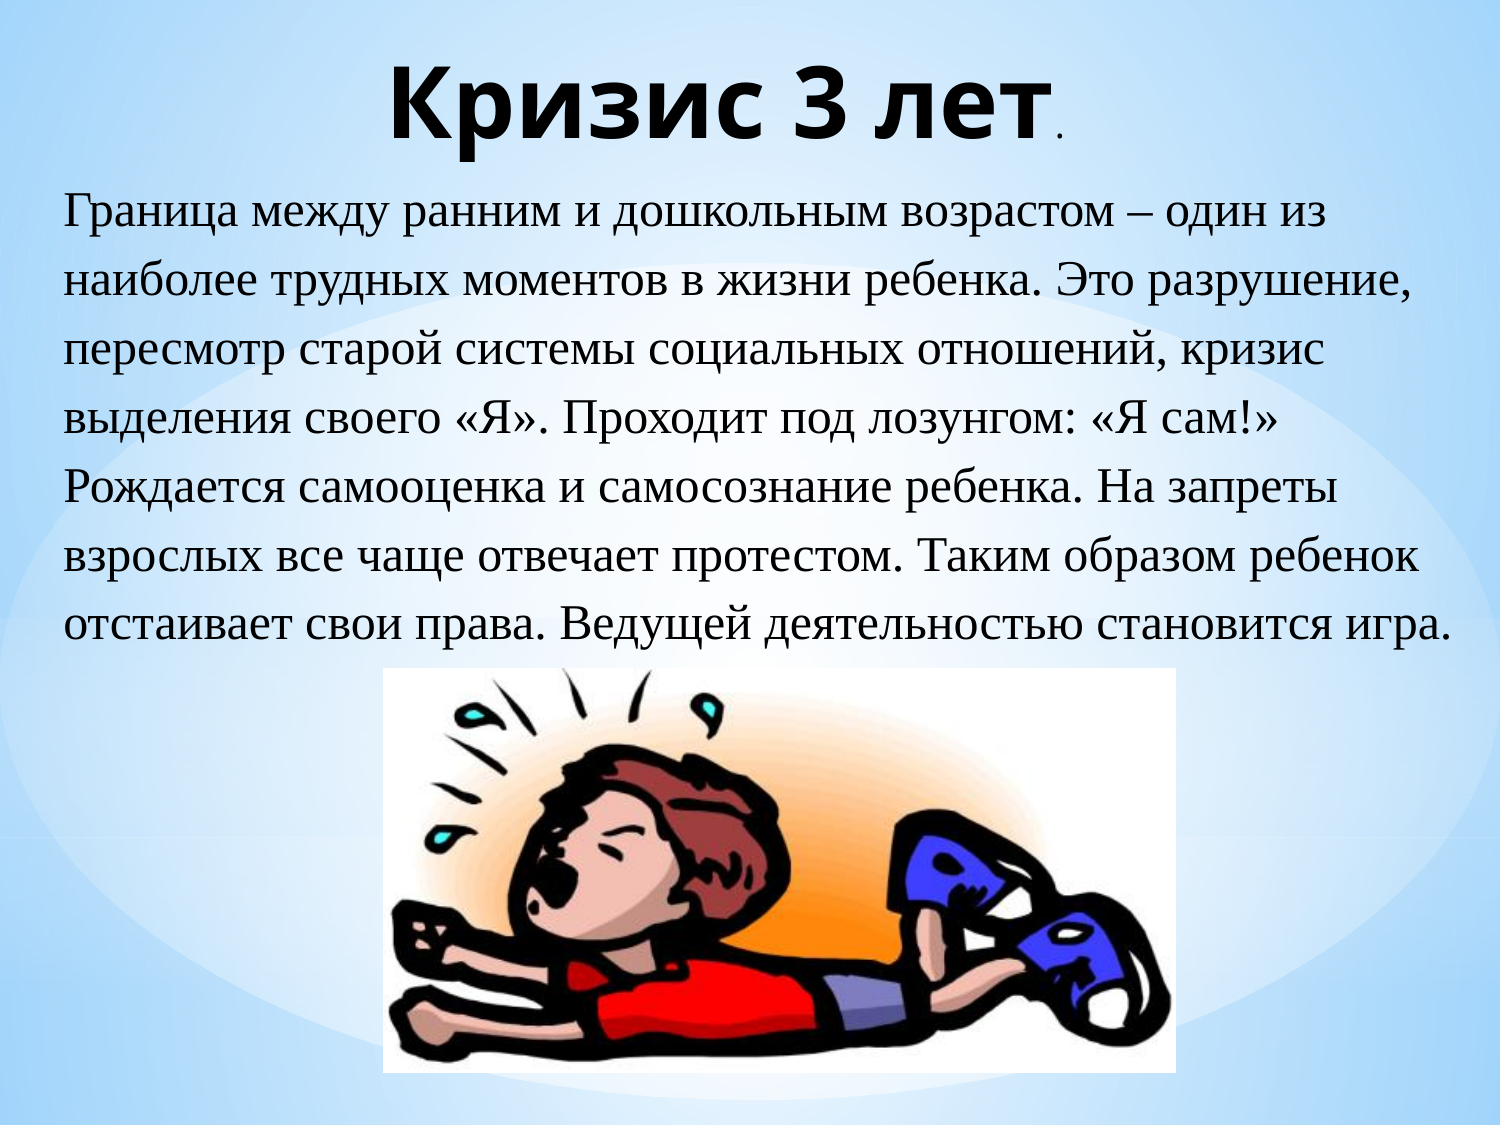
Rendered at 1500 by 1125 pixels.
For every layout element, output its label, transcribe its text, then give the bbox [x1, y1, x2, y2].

picture [383, 668, 1176, 1073]
text_box Кризис 3 лет. [370, 30, 1090, 159]
text_box Граница между ранним и дошкольным возрастом – один из наиболее трудных моментов в жизни ребенка. Это разрушение, пересмотр старой системы социальных отношений, кризис выделения своего «Я». Проходит под лозунгом: «Я сам!» Рождается самооценка и самосознание ребенка. На запреты взрослых все чаще отвечает протестом. Таким образом ребенок отстаивает свои права. Ведущей деятельностью становится игра. [48, 159, 1471, 658]
